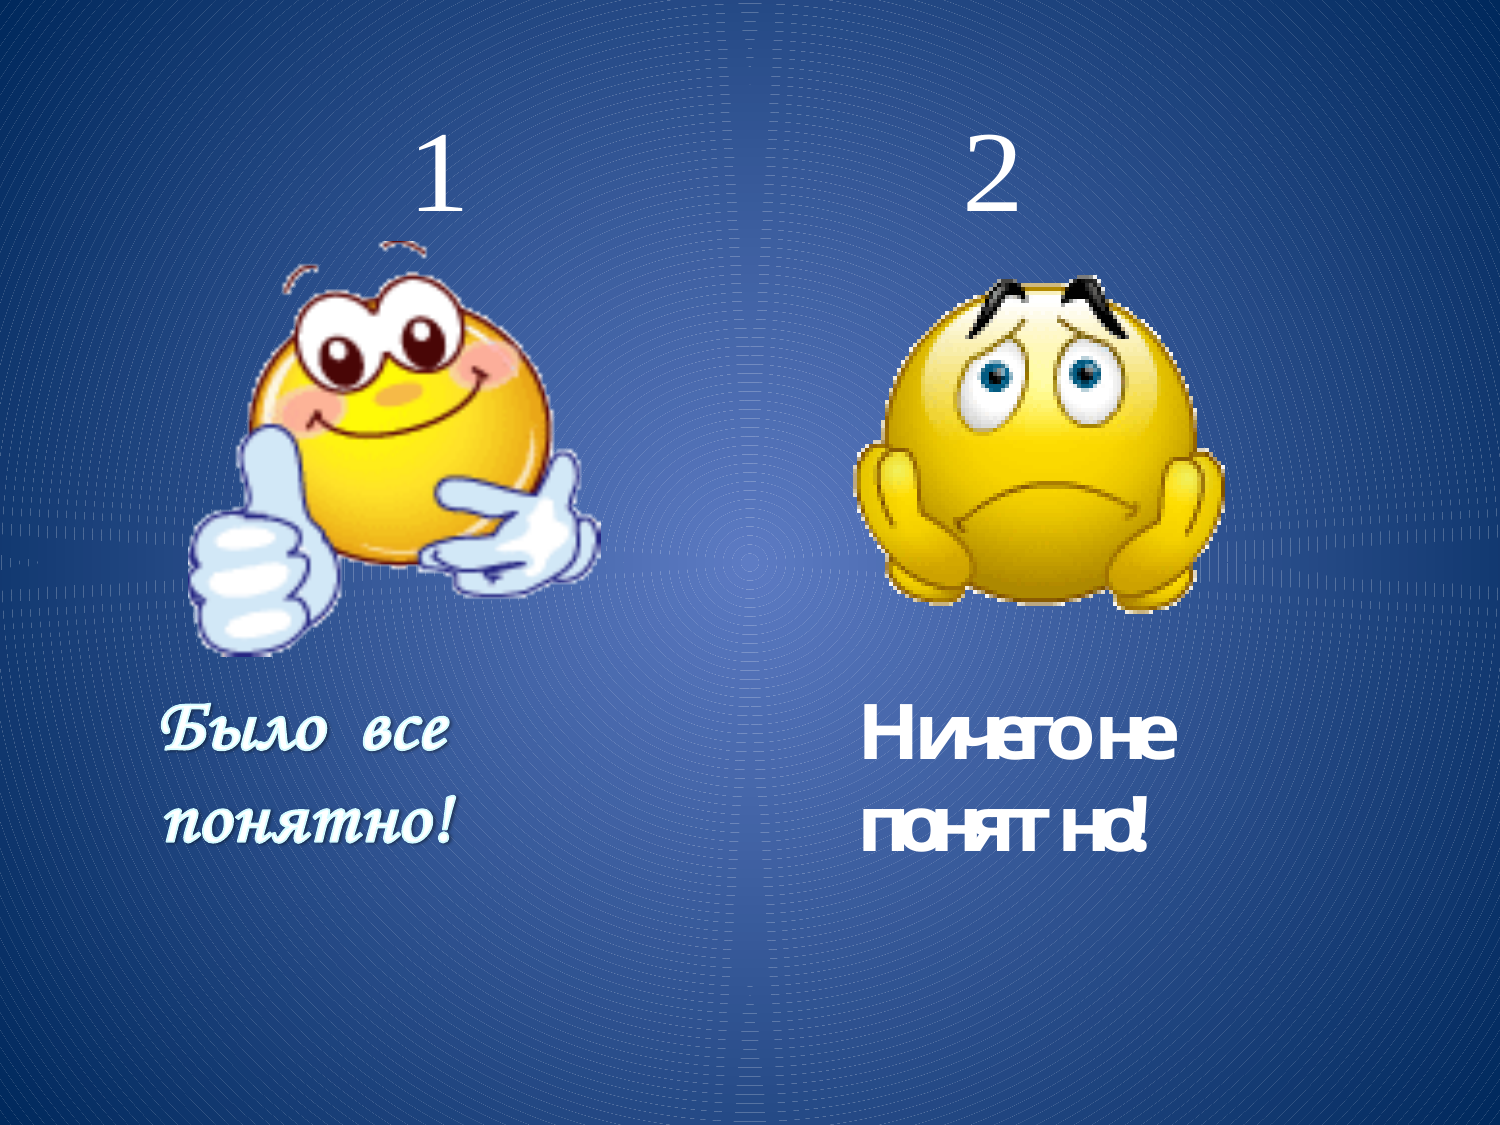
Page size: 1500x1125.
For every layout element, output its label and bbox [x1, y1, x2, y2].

text_box [64, 54, 1412, 1000]
